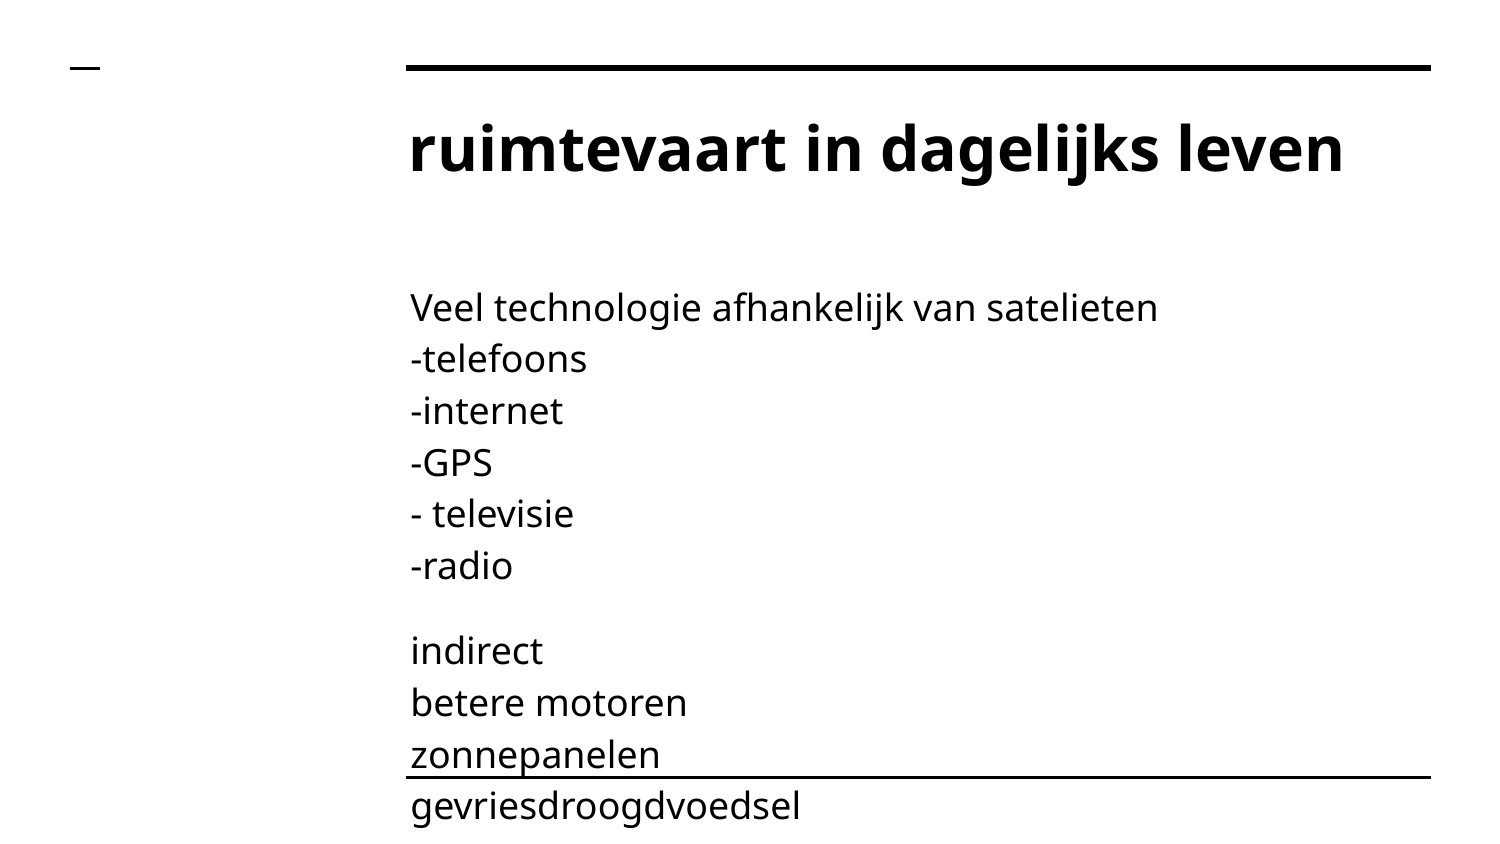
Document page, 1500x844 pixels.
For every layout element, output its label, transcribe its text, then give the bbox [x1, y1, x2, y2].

list Veel technologie afhankelijk van satelieten -telefoons -internet -GPS - televisie -radio indirect betere motoren zonnepanelen gevriesdroogdvoedsel [395, 261, 1433, 755]
title ruimtevaart in dagelijks leven [393, 94, 1431, 199]
